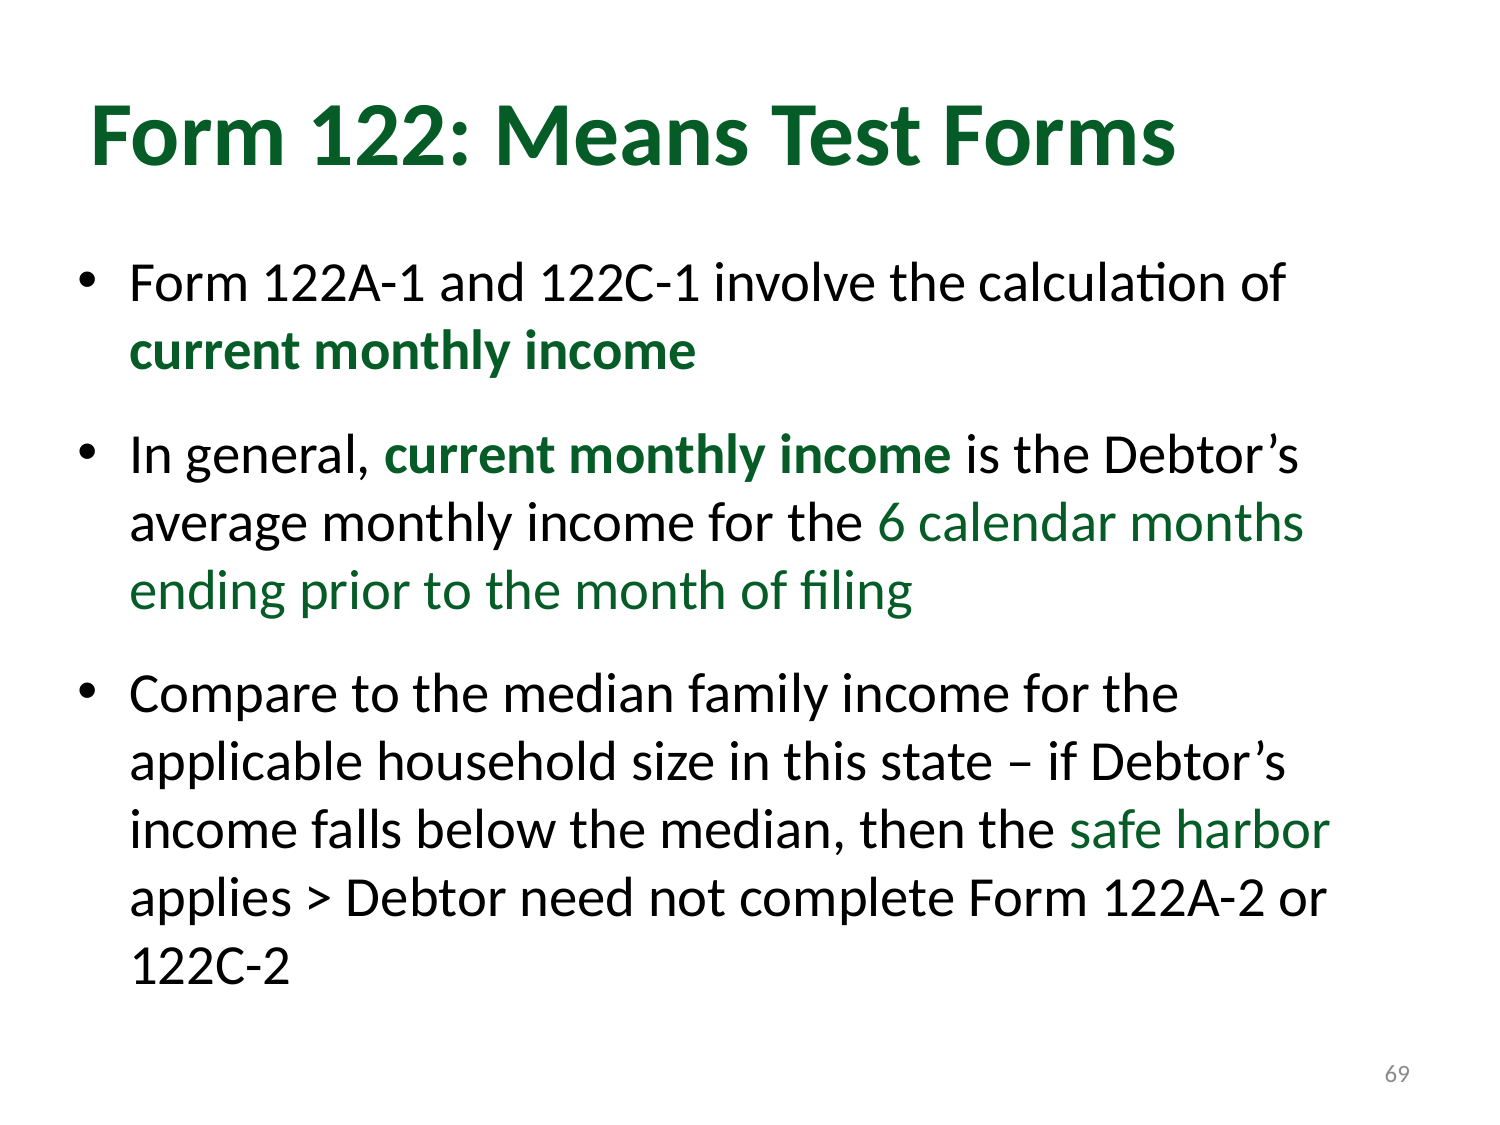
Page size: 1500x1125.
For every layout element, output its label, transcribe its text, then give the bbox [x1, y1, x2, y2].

title Form 122: Means Test Forms [75, 45, 1425, 213]
slide_number 69 [1074, 1042, 1425, 1103]
list Form 122A-1 and 122C-1 involve the calculation of current monthly income In general, current monthly income is the Debtor’s average monthly income for the 6 calendar months ending prior to the month of filing Compare to the median family income for the applicable household size in this state – if Debtor’s income falls below the median, then the safe harbor applies > Debtor need not complete Form 122A-2 or 122C-2 [62, 237, 1425, 1005]
